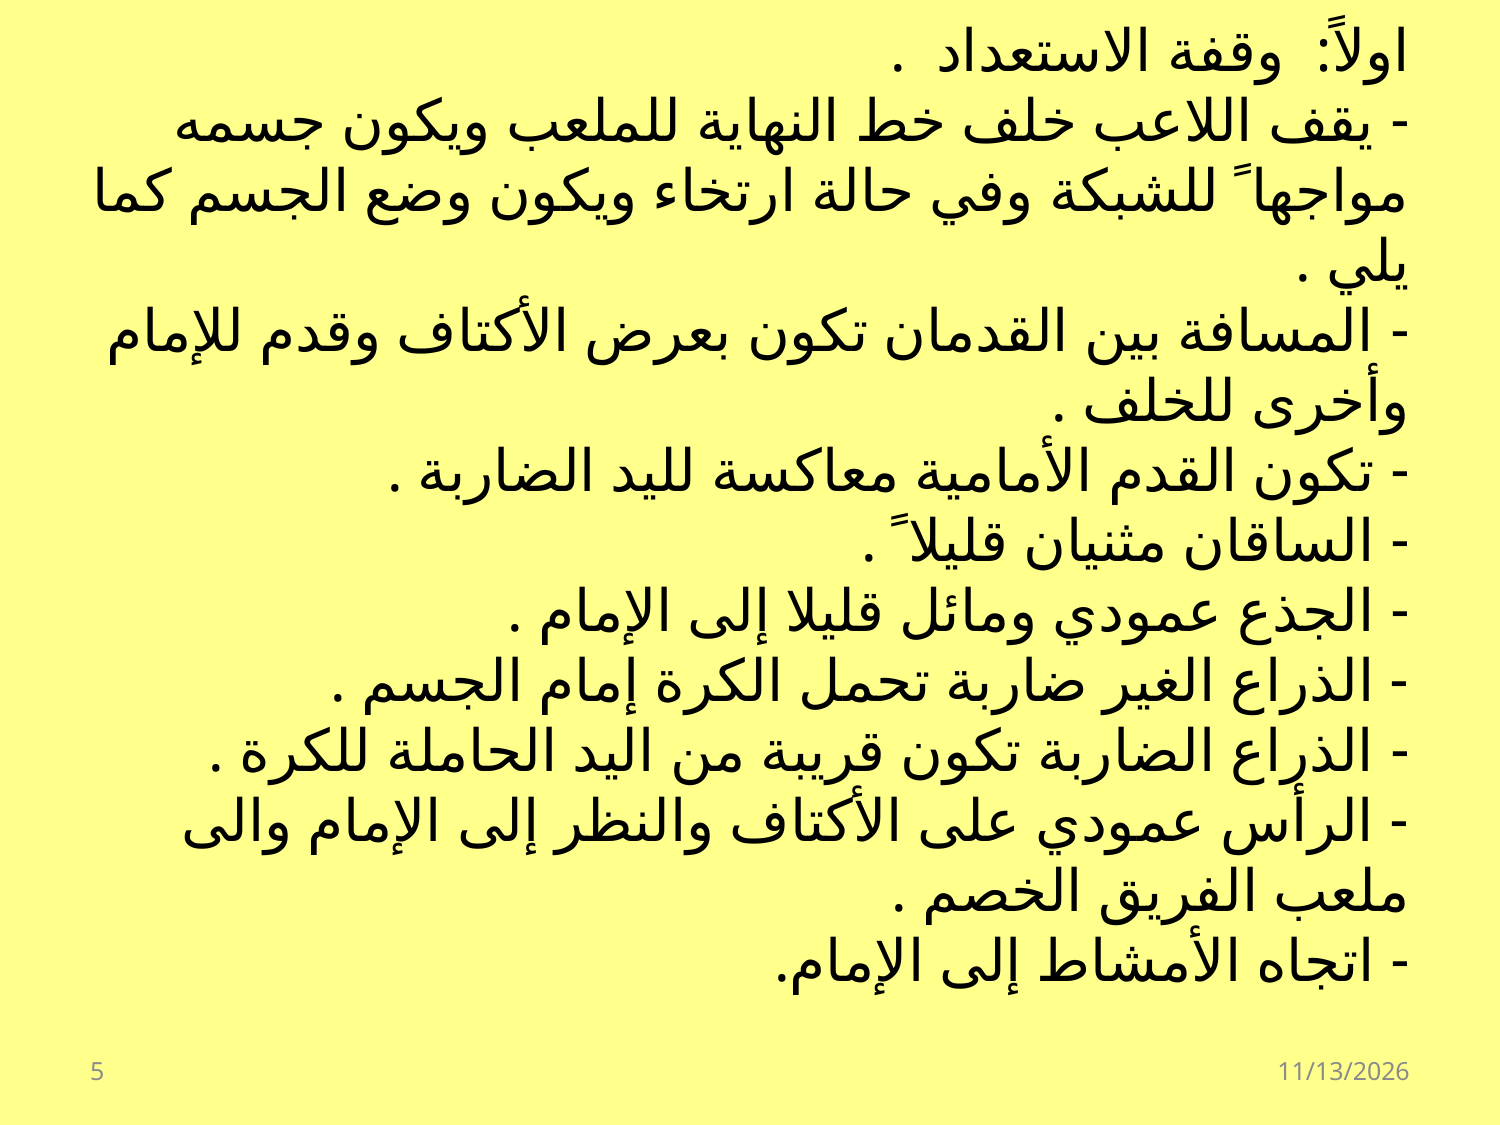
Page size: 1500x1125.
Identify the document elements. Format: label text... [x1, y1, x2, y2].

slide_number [1074, 1042, 1425, 1103]
title اولاً: وقفة الاستعداد . - يقف اللاعب خلف خط النهاية للملعب ويكون جسمه مواجها ً للشبكة وفي حالة ارتخاء ويكون وضع الجسم كما يلي . - المسافة بين القدمان تكون بعرض الأكتاف وقدم للإمام وأخرى للخلف . - تكون القدم الأمامية معاكسة لليد الضاربة . - الساقان مثنيان قليلا ً . - الجذع عمودي ومائل قليلا إلى الإمام . - الذراع الغير ضاربة تحمل الكرة إمام الجسم . - الذراع الضاربة تكون قريبة من اليد الحاملة للكرة . - الرأس عمودي على الأكتاف والنظر إلى الإمام والى ملعب الفريق الخصم . - اتجاه الأمشاط إلى الإمام. [75, 45, 1425, 1032]
slide_number 5 [75, 1042, 425, 1103]
